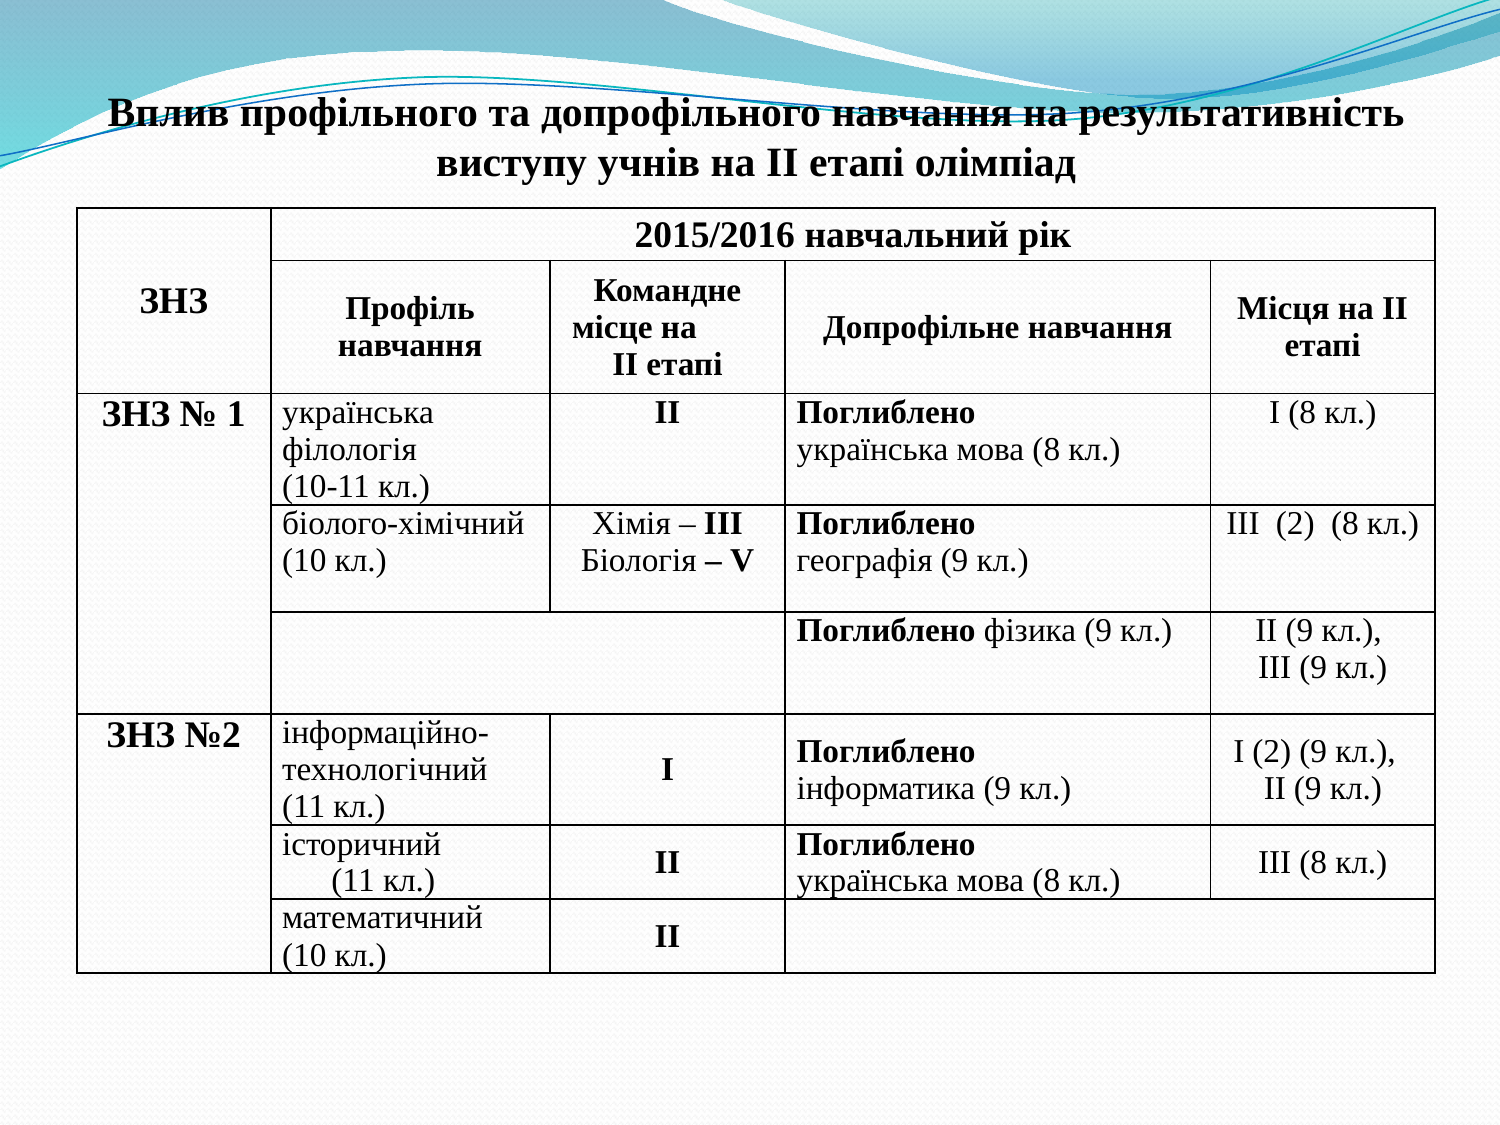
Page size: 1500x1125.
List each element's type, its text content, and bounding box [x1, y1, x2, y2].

table_cell [272, 613, 784, 713]
title Вплив профільного та допрофільного навчання на результативність виступу учнів на ІІ етапі олімпіад [75, 66, 1438, 185]
table_cell І (8 кл.) [1211, 394, 1434, 504]
table_cell [786, 900, 1434, 972]
table_cell Профіль навчання [272, 261, 549, 393]
table_header ЗНЗ [78, 209, 270, 393]
table_cell ІІ [551, 394, 784, 504]
table_cell І [551, 715, 784, 824]
table_cell українська філологія (10-11 кл.) [272, 394, 549, 504]
table_cell історичний (11 кл.) [272, 826, 549, 898]
table_cell ІІ [551, 900, 784, 972]
table_cell біолого-хімічний (10 кл.) [272, 506, 549, 611]
table_cell Поглиблено фізика (9 кл.) [786, 613, 1210, 713]
table_cell І (2) (9 кл.), ІІ (9 кл.) [1211, 715, 1434, 824]
table_cell ІІІ (2) (8 кл.) [1211, 506, 1434, 611]
table_cell Хімія – ІІІ Біологія – V [551, 506, 784, 611]
table_cell ІІІ (8 кл.) [1211, 826, 1434, 898]
table_cell Місця на ІІ етапі [1211, 261, 1434, 393]
table_cell Допрофільне навчання [786, 261, 1210, 393]
table_cell математичний (10 кл.) [272, 900, 549, 972]
table_cell ЗНЗ № 1 [78, 394, 270, 713]
table_cell Поглиблено інформатика (9 кл.) [786, 715, 1210, 824]
table_cell ІІ [551, 826, 784, 898]
table_cell Поглиблено українська мова (8 кл.) [786, 826, 1210, 898]
table_cell ЗНЗ №2 [78, 715, 270, 972]
table_cell Поглиблено географія (9 кл.) [786, 506, 1210, 611]
table_cell Командне місце на ІІ етапі [551, 261, 784, 393]
table_cell інформаційно-технологічний (11 кл.) [272, 715, 549, 824]
table_cell Поглиблено українська мова (8 кл.) [786, 394, 1210, 504]
table_cell ІІ (9 кл.), ІІІ (9 кл.) [1211, 613, 1434, 713]
table_header 2015/2016 навчальний рік [272, 209, 1434, 260]
